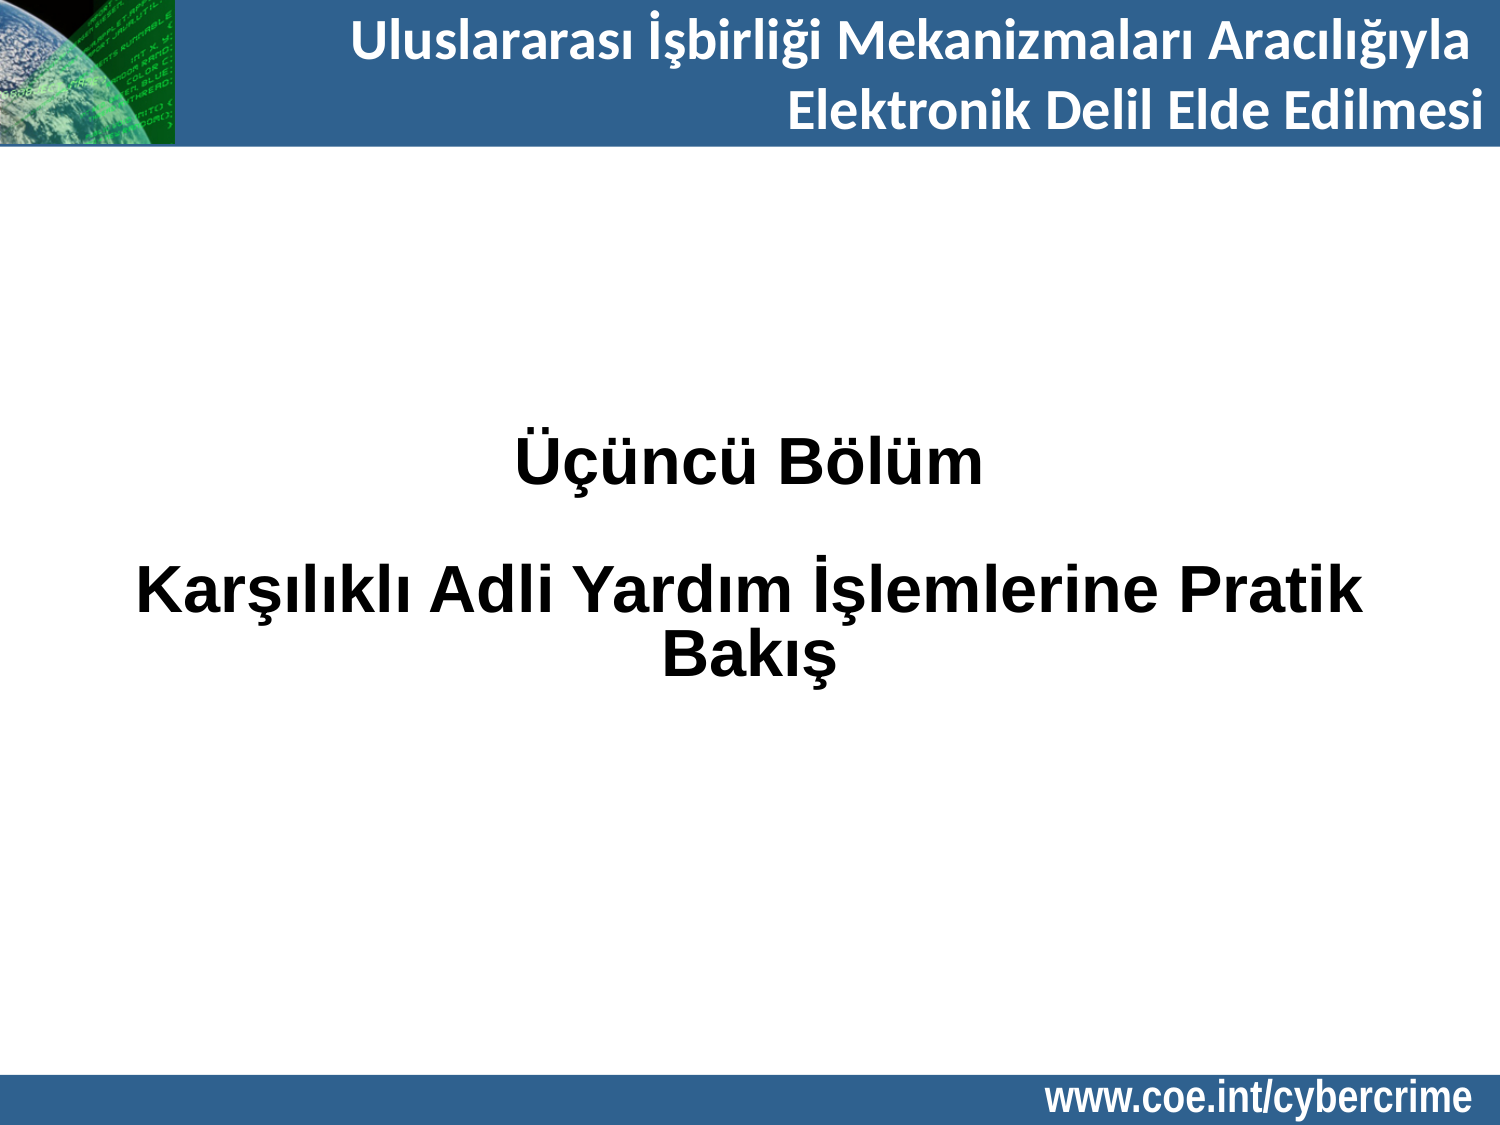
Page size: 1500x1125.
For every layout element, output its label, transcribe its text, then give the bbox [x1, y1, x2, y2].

text_box [0, 1073, 1030, 1125]
text_box Üçüncü Bölüm Karşılıklı Adli Yardım İşlemlerine Pratik Bakış [50, 425, 1450, 761]
picture [0, 0, 175, 144]
text_box www.coe.int/cybercrime [1030, 1059, 1500, 1125]
text_box Uluslararası İşbirliği Mekanizmaları Aracılığıyla Elektronik Delil Elde Edilmesi [177, 0, 1500, 149]
